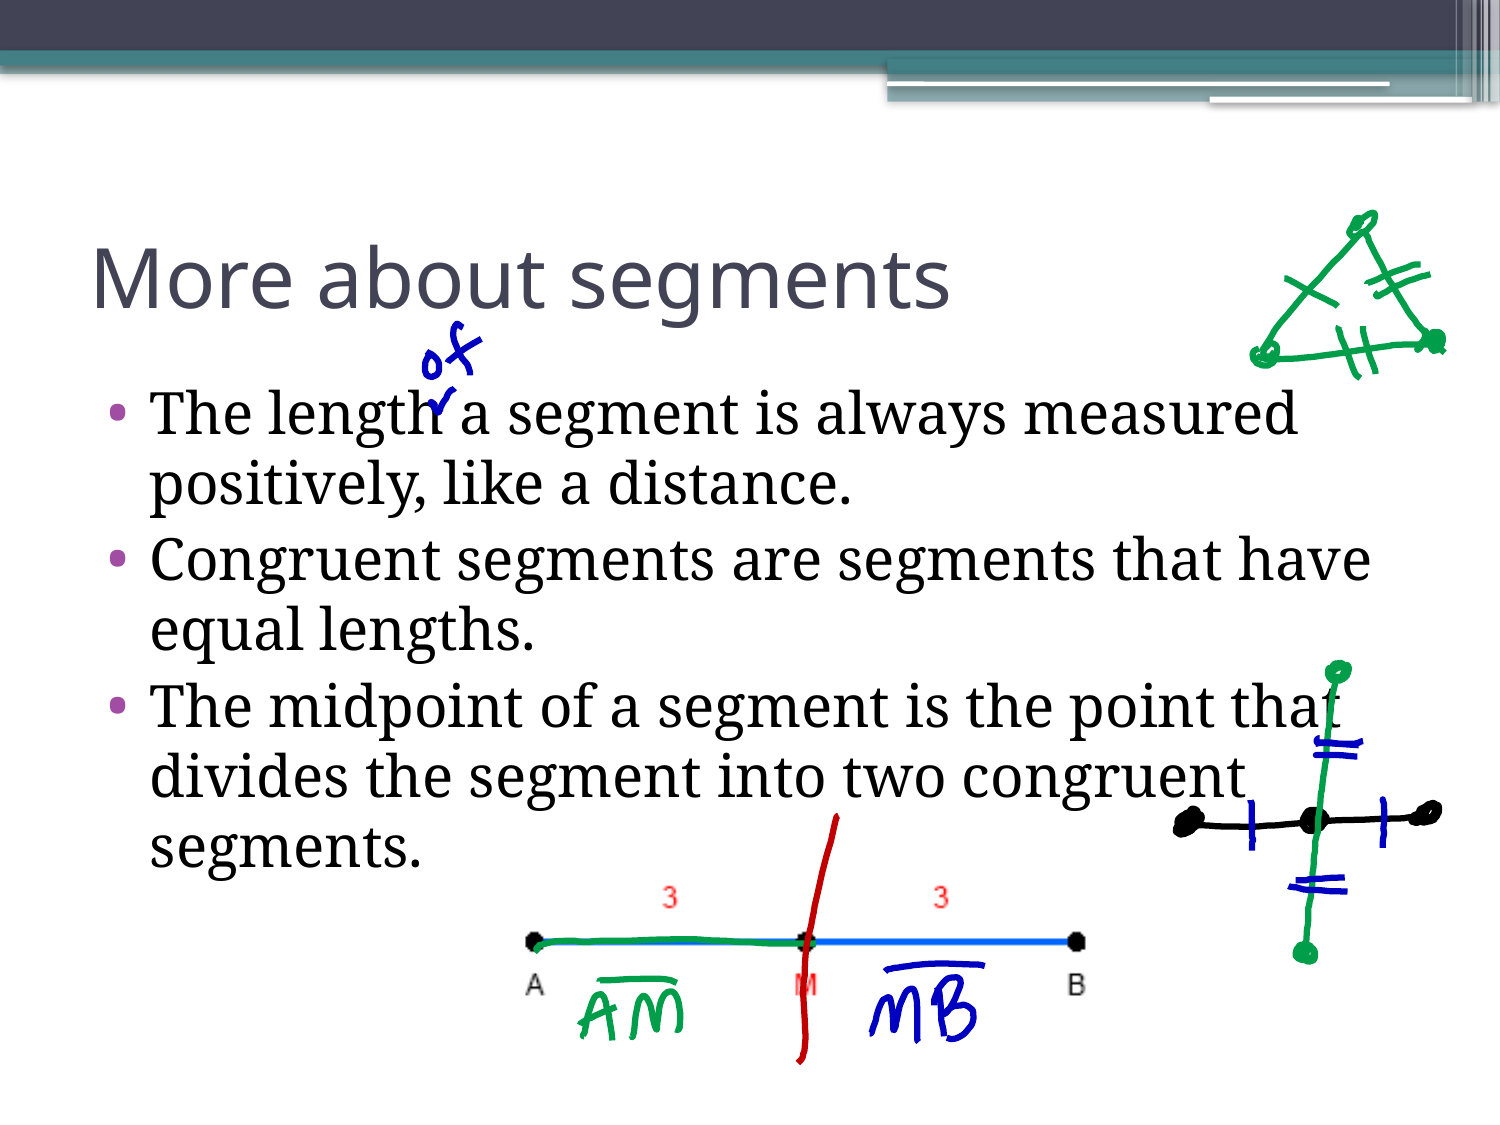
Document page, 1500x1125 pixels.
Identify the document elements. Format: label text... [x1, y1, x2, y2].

text_box [1301, 809, 1318, 832]
picture [487, 830, 1126, 1033]
text_box [1348, 212, 1376, 238]
text_box [1305, 891, 1313, 942]
text_box [1198, 823, 1251, 828]
text_box [1370, 346, 1446, 354]
text_box [1385, 816, 1418, 820]
text_box [1416, 329, 1444, 352]
text_box [833, 814, 839, 827]
text_box [446, 338, 482, 364]
text_box [1369, 343, 1419, 350]
text_box [1294, 942, 1316, 963]
list The length a segment is always measured positively, like a distance. Congruent segments are segments that have equal lengths. The midpoint of a segment is the point that divides the segment into two congruent segments. [75, 368, 1425, 1079]
text_box [1410, 819, 1420, 824]
text_box [1315, 737, 1364, 745]
text_box [459, 350, 471, 376]
text_box [1311, 756, 1328, 878]
title More about segments [75, 187, 1425, 363]
text_box [1251, 342, 1278, 367]
text_box [1366, 263, 1421, 284]
text_box [1320, 811, 1328, 830]
text_box [1253, 822, 1301, 828]
text_box [452, 323, 466, 352]
text_box [1276, 349, 1346, 361]
text_box [1295, 876, 1345, 881]
text_box [1327, 662, 1350, 682]
text_box [797, 1043, 806, 1064]
text_box [1417, 802, 1440, 824]
text_box [1249, 800, 1254, 851]
text_box [1349, 348, 1366, 353]
text_box [1375, 273, 1431, 298]
text_box [1315, 754, 1358, 758]
text_box [1328, 818, 1382, 822]
text_box [1262, 232, 1424, 352]
text_box [1284, 277, 1339, 307]
text_box [1362, 326, 1377, 375]
text_box [1326, 682, 1337, 738]
text_box [1337, 325, 1361, 379]
text_box [430, 387, 456, 414]
text_box [424, 350, 440, 378]
text_box [1288, 885, 1348, 893]
text_box [1176, 807, 1203, 832]
text_box [1175, 825, 1191, 836]
